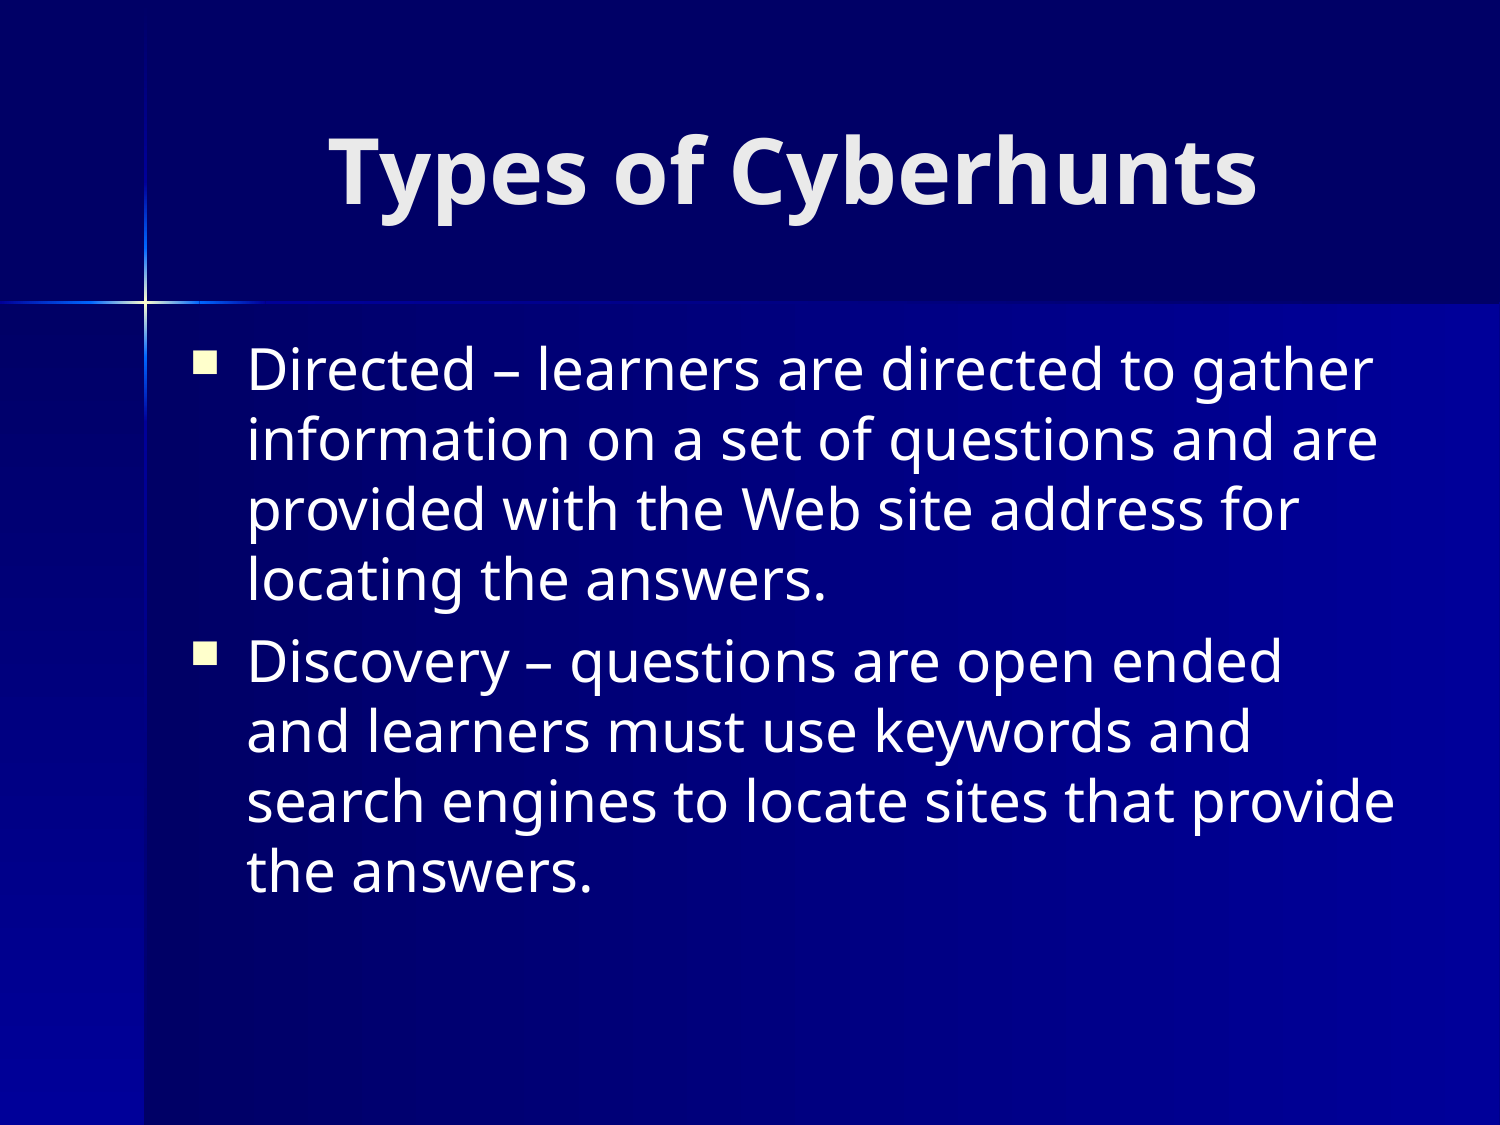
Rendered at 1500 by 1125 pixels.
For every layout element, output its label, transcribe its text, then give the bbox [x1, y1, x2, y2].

title Types of Cyberhunts [174, 49, 1413, 286]
list Directed – learners are directed to gather information on a set of questions and are provided with the Web site address for locating the answers. Discovery – questions are open ended and learners must use keywords and search engines to locate sites that provide the answers. [174, 324, 1413, 1001]
